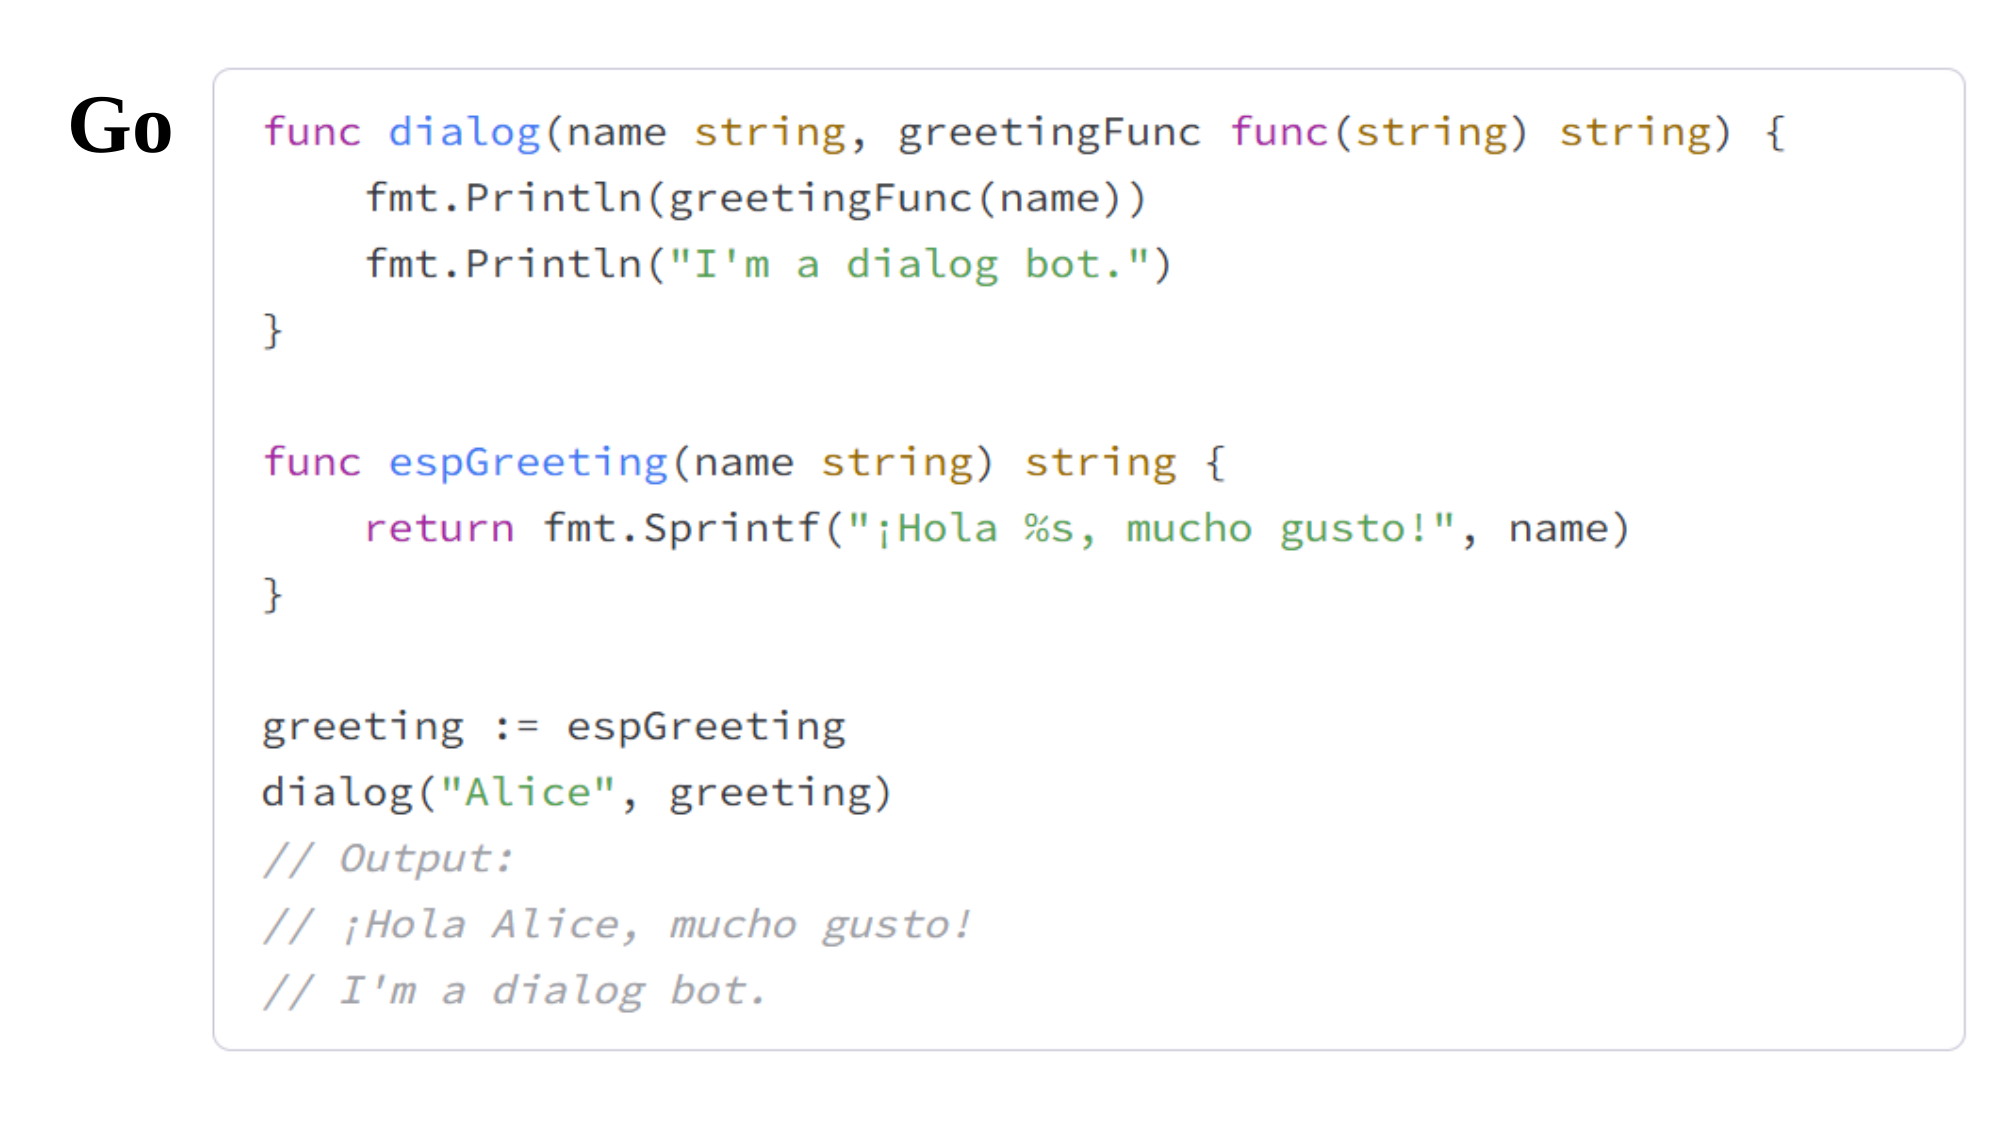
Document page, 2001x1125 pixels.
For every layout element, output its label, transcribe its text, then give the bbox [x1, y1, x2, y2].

picture [196, 61, 1987, 1069]
text_box Go [52, 61, 196, 177]
